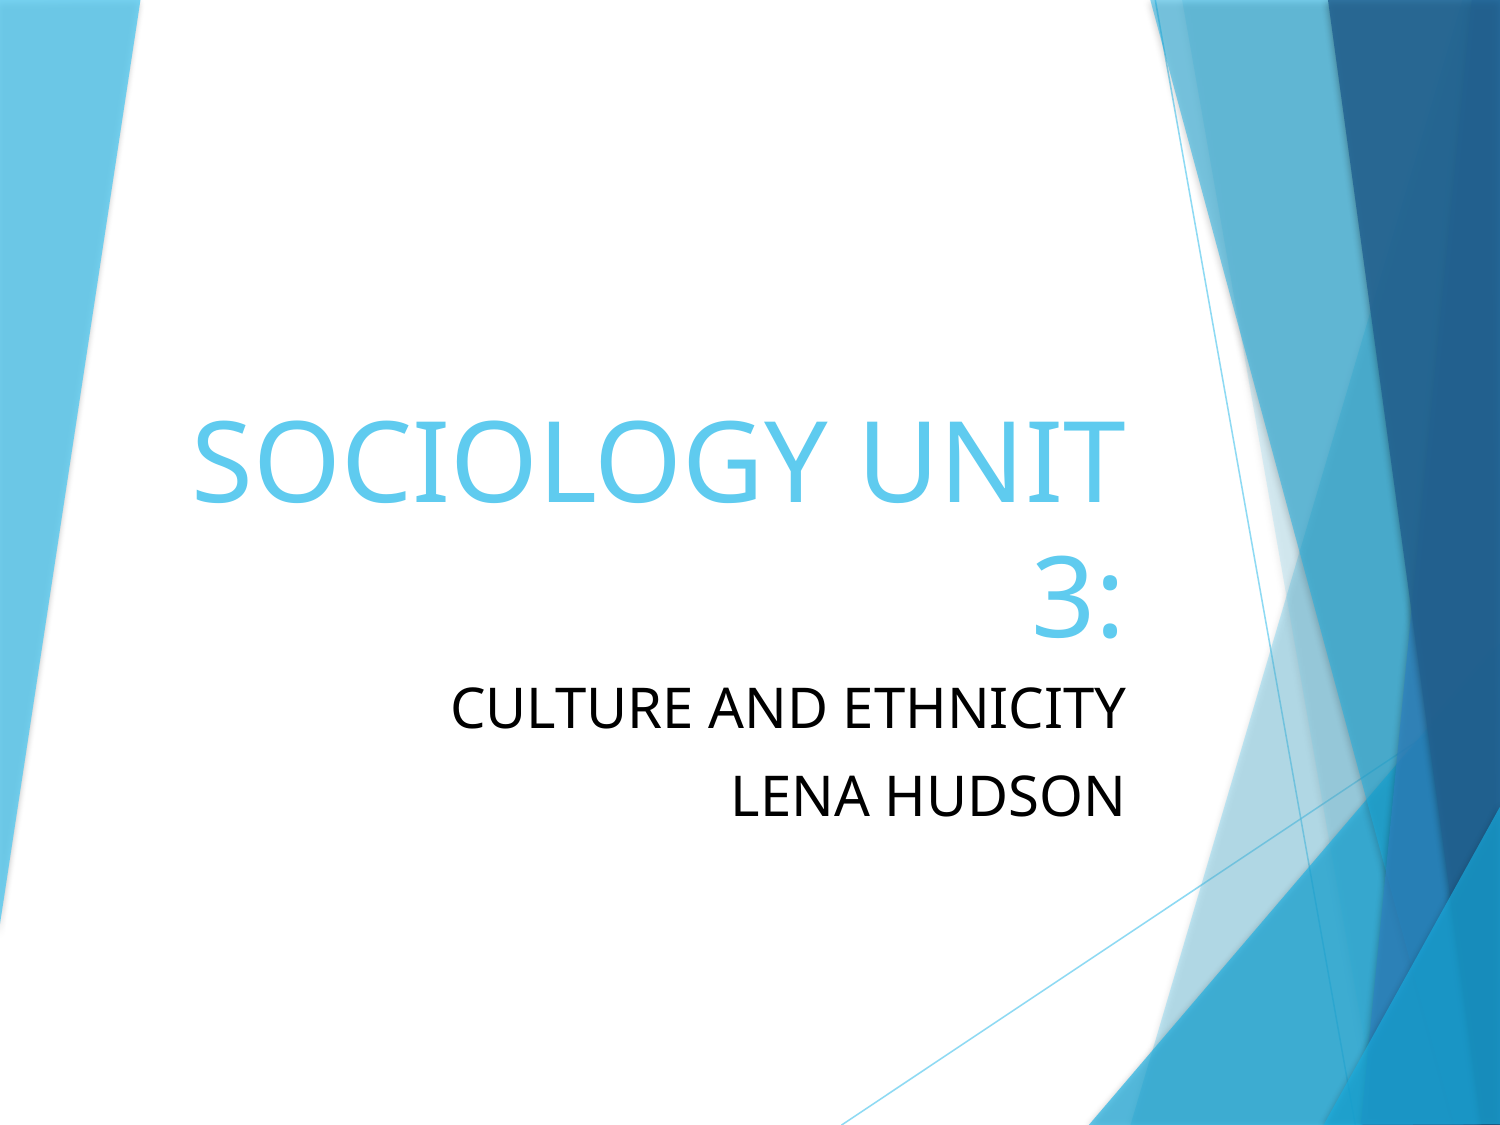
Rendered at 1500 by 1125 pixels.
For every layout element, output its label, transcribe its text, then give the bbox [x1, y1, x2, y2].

subtitle CULTURE AND ETHNICITY LENA HUDSON [185, 664, 1142, 845]
title SOCIOLOGY UNIT 3: [100, 397, 1142, 668]
